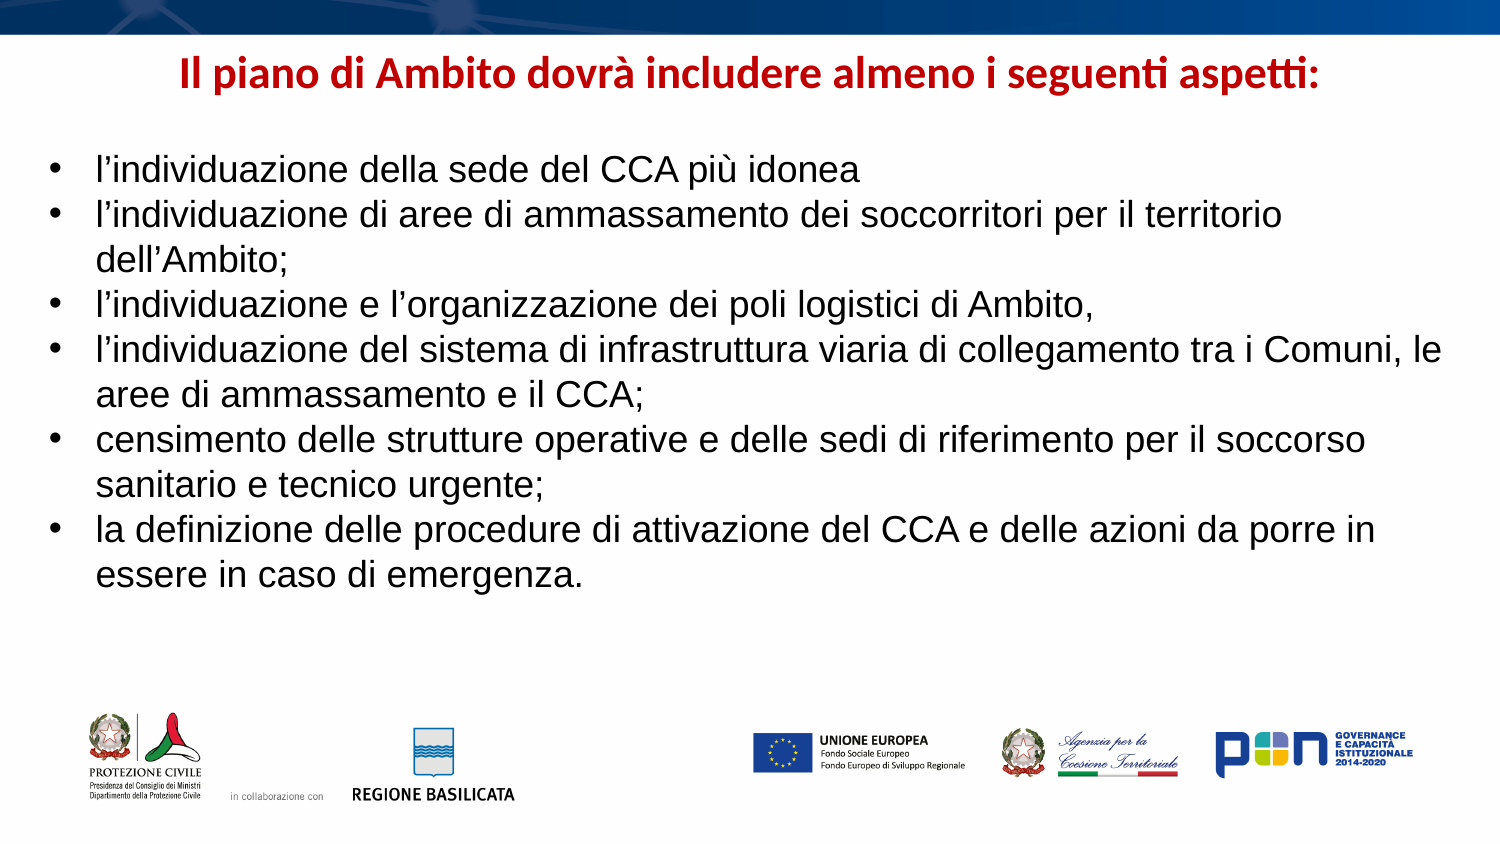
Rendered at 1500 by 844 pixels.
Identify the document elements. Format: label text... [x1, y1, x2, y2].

text_box Il piano di Ambito dovrà includere almeno i seguenti aspetti: [0, 35, 1500, 106]
picture [0, 0, 1500, 35]
text_box l’individuazione della sede del CCA più idonea l’individuazione di aree di ammassamento dei soccorritori per il territorio dell’Ambito; l’individuazione e l’organizzazione dei poli logistici di Ambito, l’individuazione del sistema di infrastruttura viaria di collegamento tra i Comuni, le aree di ammassamento e il CCA; censimento delle strutture operative e delle sedi di riferimento per il soccorso sanitario e tecnico urgente; la definizione delle procedure di attivazione del CCA e delle azioni da porre in essere in caso di emergenza. [34, 137, 1466, 603]
picture [0, 106, 1500, 844]
